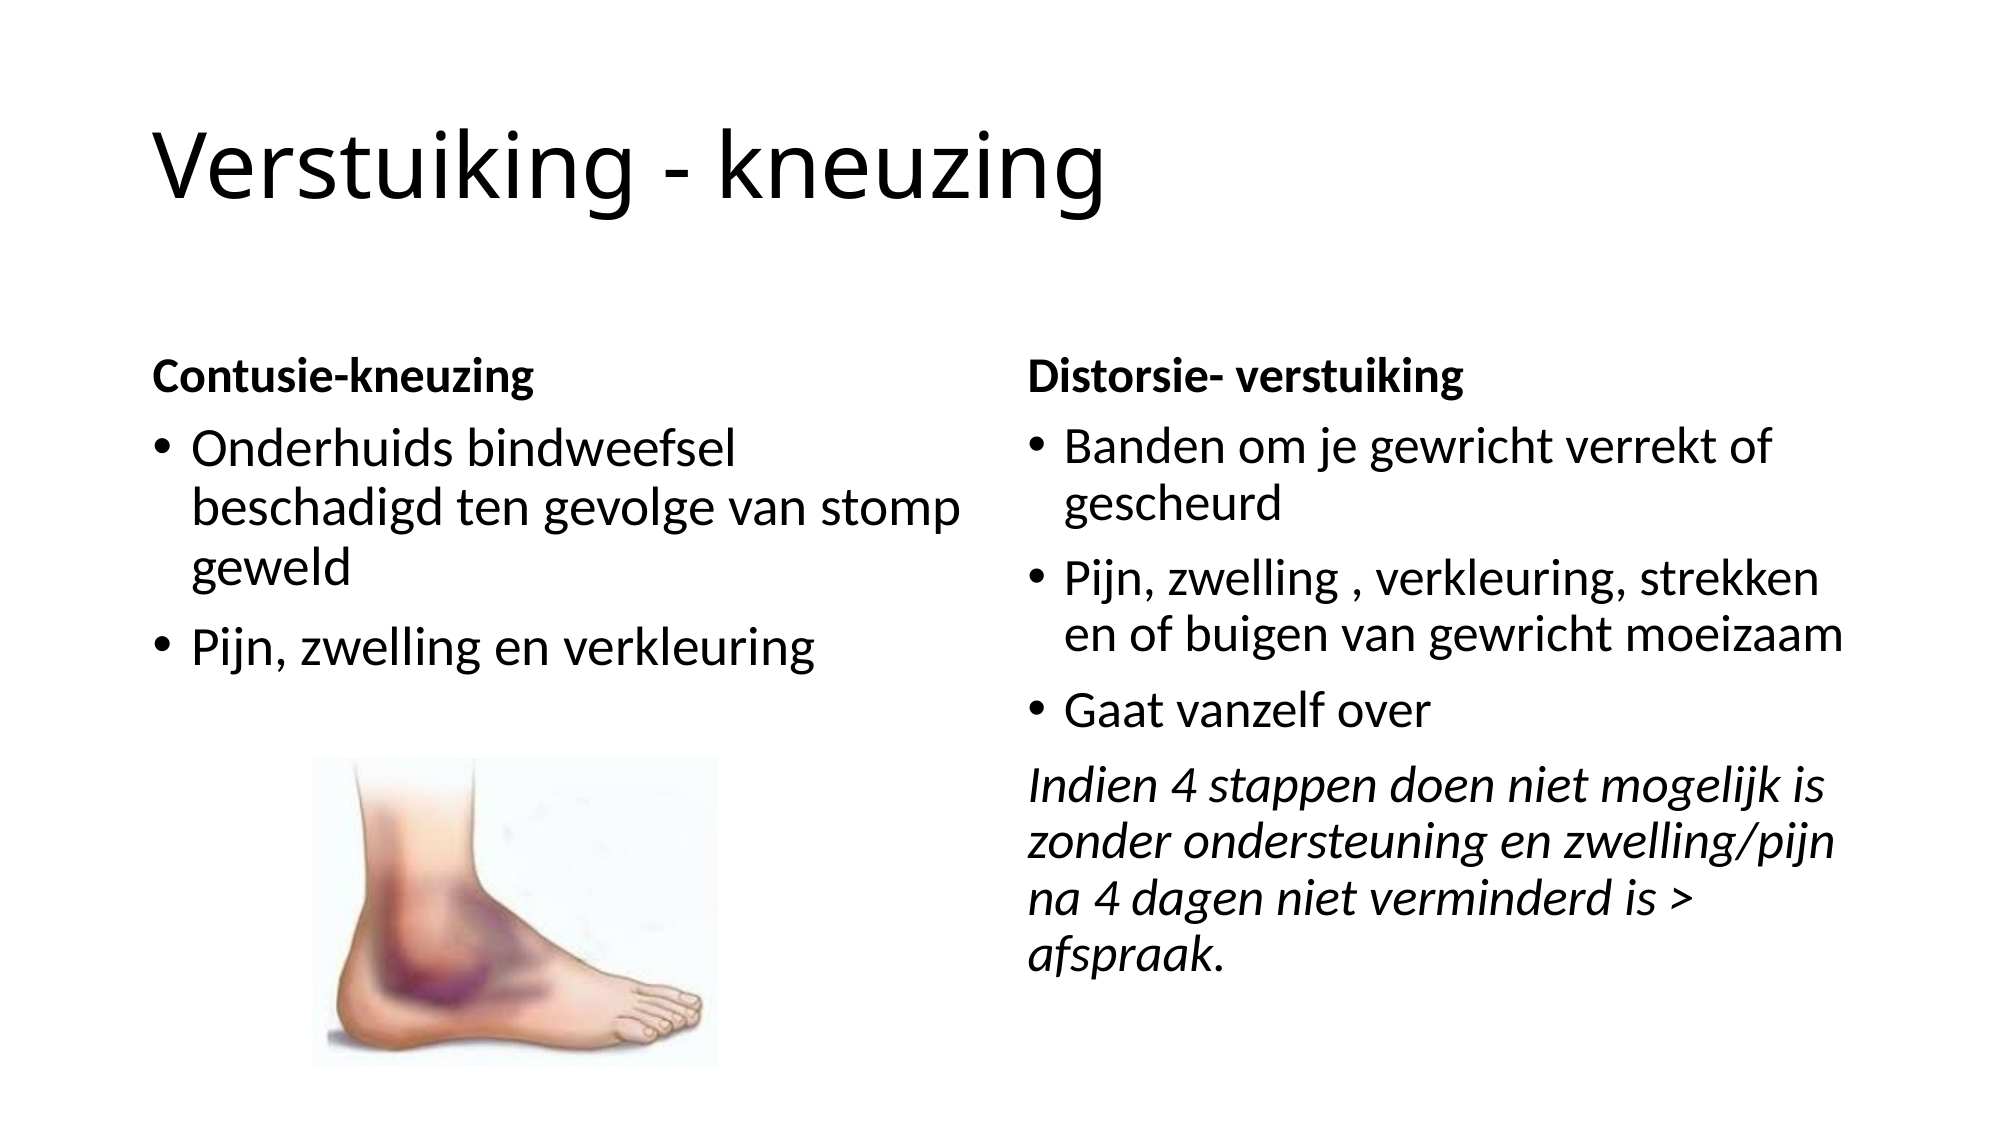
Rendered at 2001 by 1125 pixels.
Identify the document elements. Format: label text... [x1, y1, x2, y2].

title Verstuiking - kneuzing [137, 59, 1863, 278]
list Onderhuids bindweefsel beschadigd ten gevolge van stomp geweld Pijn, zwelling en verkleuring [137, 410, 984, 686]
list Distorsie- verstuiking [1012, 278, 1863, 410]
picture [313, 758, 718, 1066]
list Banden om je gewricht verrekt of gescheurd Pijn, zwelling , verkleuring, strekken en of buigen van gewricht moeizaam Gaat vanzelf over Indien 4 stappen doen niet mogelijk is zonder ondersteuning en zwelling/pijn na 4 dagen niet verminderd is > afspraak. [1012, 410, 1863, 1016]
list Contusie-kneuzing [137, 278, 984, 410]
